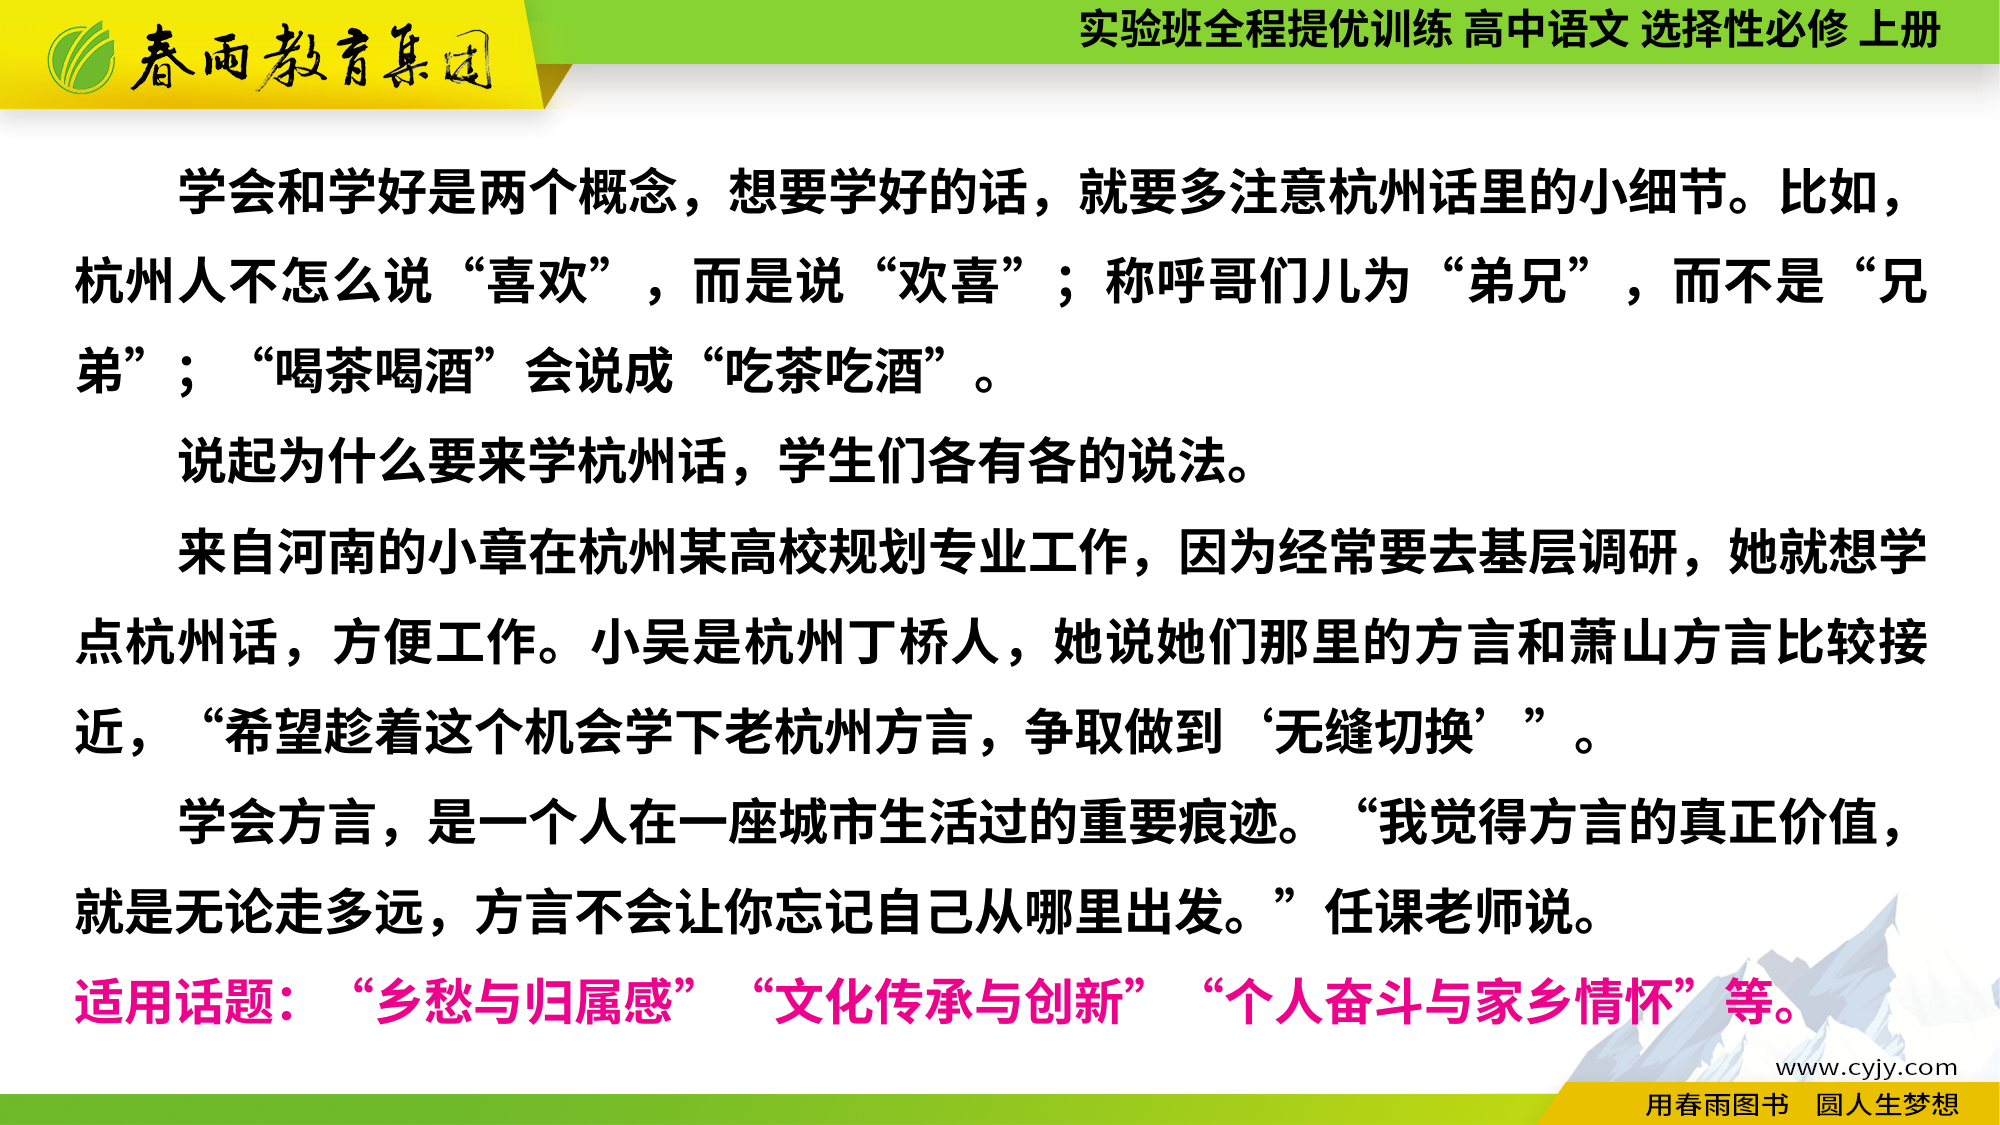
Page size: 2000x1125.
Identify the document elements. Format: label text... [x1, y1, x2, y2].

picture [0, 0, 2000, 1125]
list 学会和学好是两个概念，想要学好的话，就要多注意杭州话里的小细节。比如，杭州人不怎么说“喜欢”，而是说“欢喜”；称呼哥们儿为“弟兄”，而不是“兄弟”；“喝茶喝酒”会说成“吃茶吃酒”。 说起为什么要来学杭州话，学生们各有各的说法。 来自河南的小章在杭州某高校规划专业工作，因为经常要去基层调研，她就想学点杭州话，方便工作。小吴是杭州丁桥人，她说她们那里的方言和萧山方言比较接近，“希望趁着这个机会学下老杭州方言，争取做到‘无缝切换’”。 学会方言，是一个人在一座城市生活过的重要痕迹。“我觉得方言的真正价值，就是无论走多远，方言不会让你忘记自己从哪里出发。”任课老师说。 适用话题：“乡愁与归属感”“文化传承与创新”“个人奋斗与家乡情怀”等。 [59, 122, 1944, 1047]
